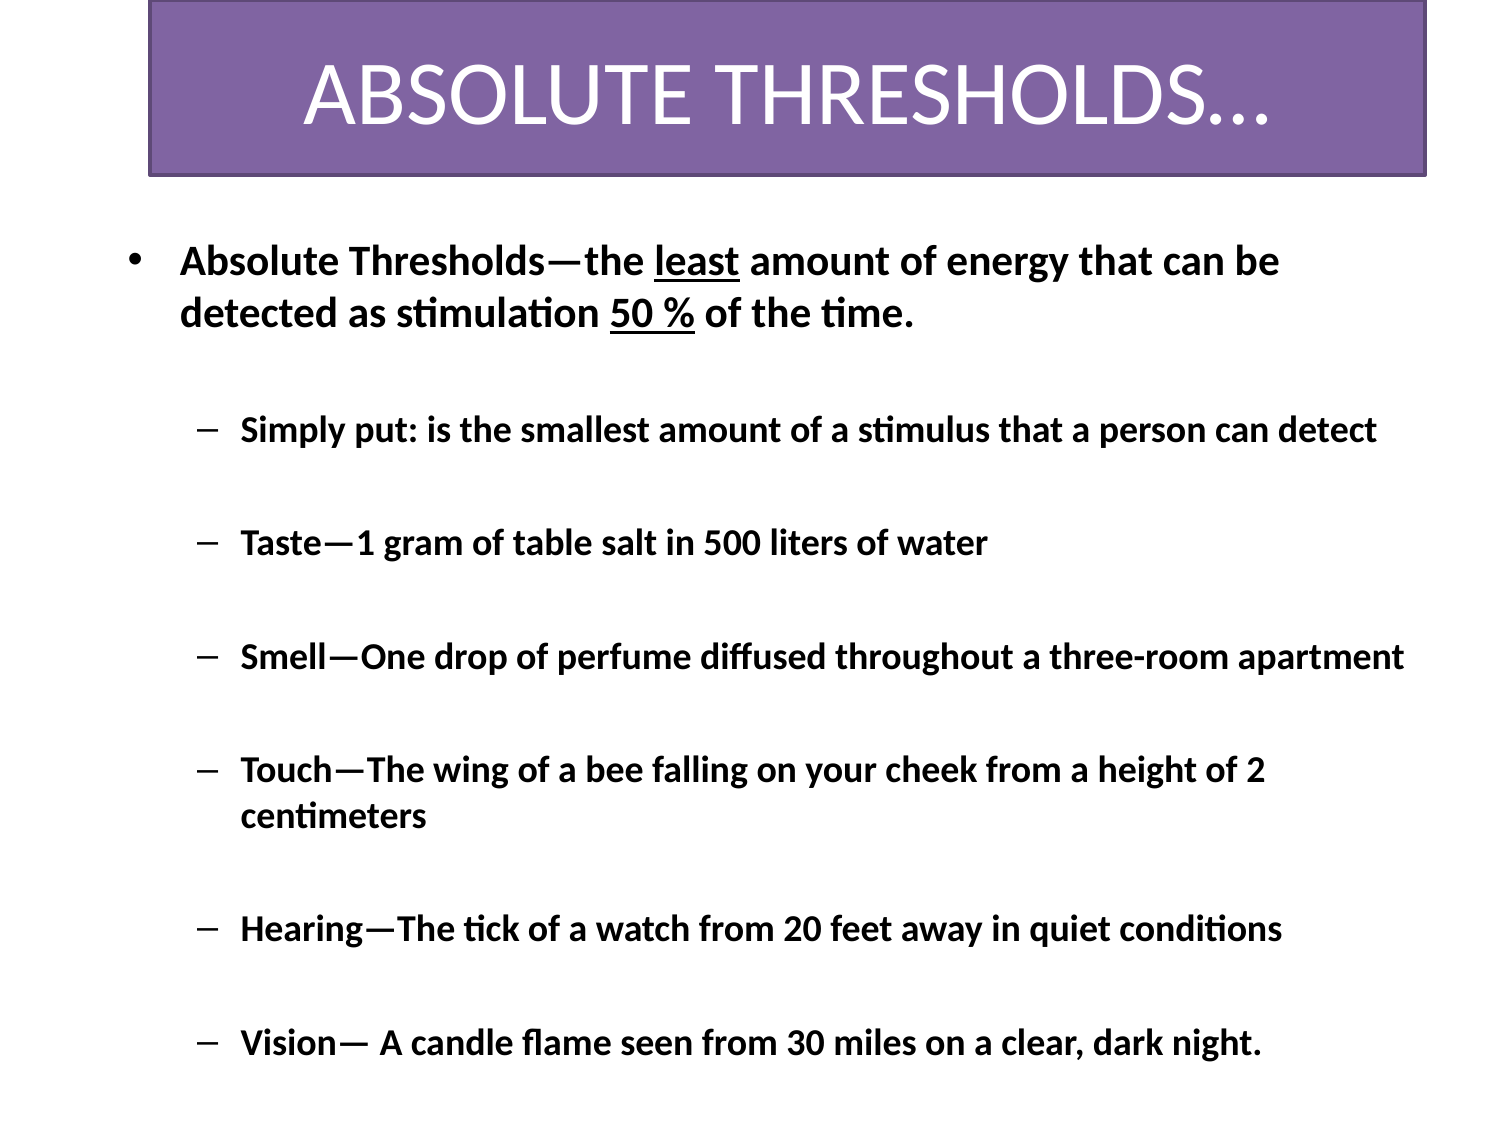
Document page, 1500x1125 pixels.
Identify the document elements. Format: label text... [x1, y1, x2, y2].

list Absolute Thresholds—the least amount of energy that can be detected as stimulation 50 % of the time. Simply put: is the smallest amount of a stimulus that a person can detect Taste—1 gram of table salt in 500 liters of water Smell—One drop of perfume diffused throughout a three-room apartment Touch—The wing of a bee falling on your cheek from a height of 2 centimeters Hearing—The tick of a watch from 20 feet away in quiet conditions Vision— A candle flame seen from 30 miles on a clear, dark night. [112, 224, 1425, 1125]
title ABSOLUTE THRESHOLDS… [148, 0, 1427, 177]
